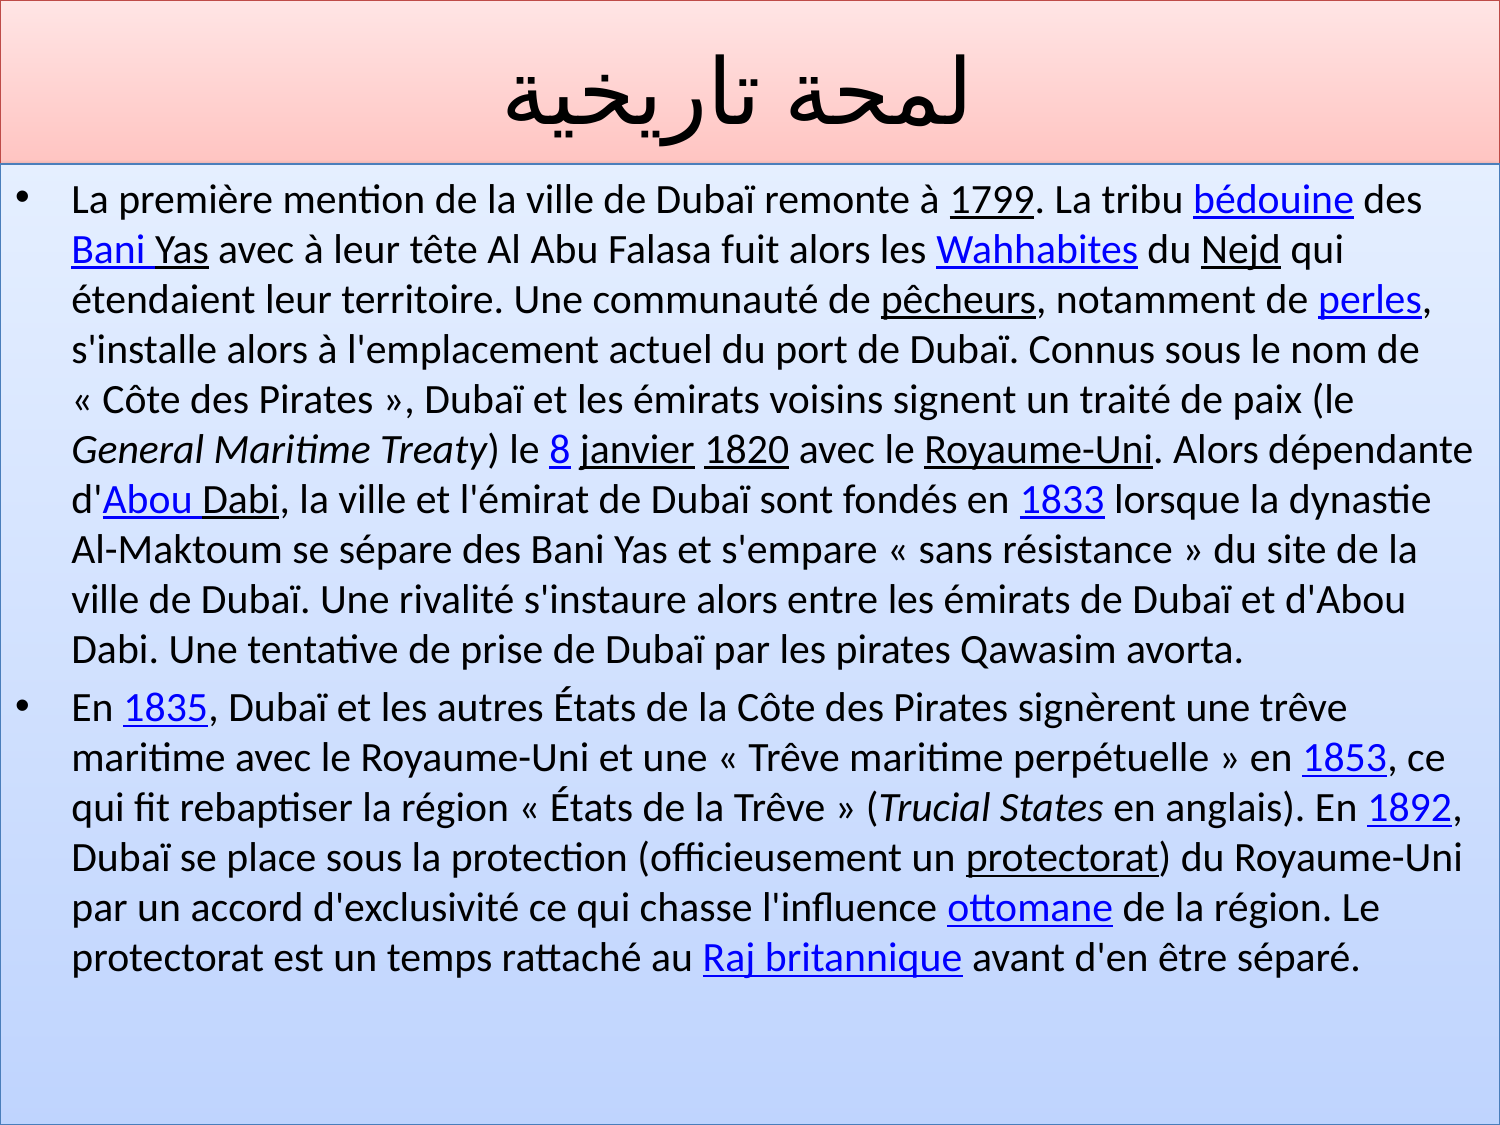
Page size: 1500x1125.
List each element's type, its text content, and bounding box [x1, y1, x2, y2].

title لمحة تاريخية [0, 0, 1500, 163]
list La première mention de la ville de Dubaï remonte à 1799. La tribu bédouine des Bani Yas avec à leur tête Al Abu Falasa fuit alors les Wahhabites du Nejd qui étendaient leur territoire. Une communauté de pêcheurs, notamment de perles, s'installe alors à l'emplacement actuel du port de Dubaï. Connus sous le nom de « Côte des Pirates », Dubaï et les émirats voisins signent un traité de paix (le General Maritime Treaty) le 8 janvier 1820 avec le Royaume-Uni. Alors dépendante d'Abou Dabi, la ville et l'émirat de Dubaï sont fondés en 1833 lorsque la dynastie Al-Maktoum se sépare des Bani Yas et s'empare « sans résistance » du site de la ville de Dubaï. Une rivalité s'instaure alors entre les émirats de Dubaï et d'Abou Dabi. Une tentative de prise de Dubaï par les pirates Qawasim avorta. En 1835, Dubaï et les autres États de la Côte des Pirates signèrent une trêve maritime avec le Royaume-Uni et une « Trêve maritime perpétuelle » en 1853, ce qui fit rebaptiser la région « États de la Trêve » (Trucial States en anglais). En 1892, Dubaï se place sous la protection (officieusement un protectorat) du Royaume-Uni par un accord d'exclusivité ce qui chasse l'influence ottomane de la région. Le protectorat est un temps rattaché au Raj britannique avant d'en être séparé. [0, 163, 1500, 1125]
